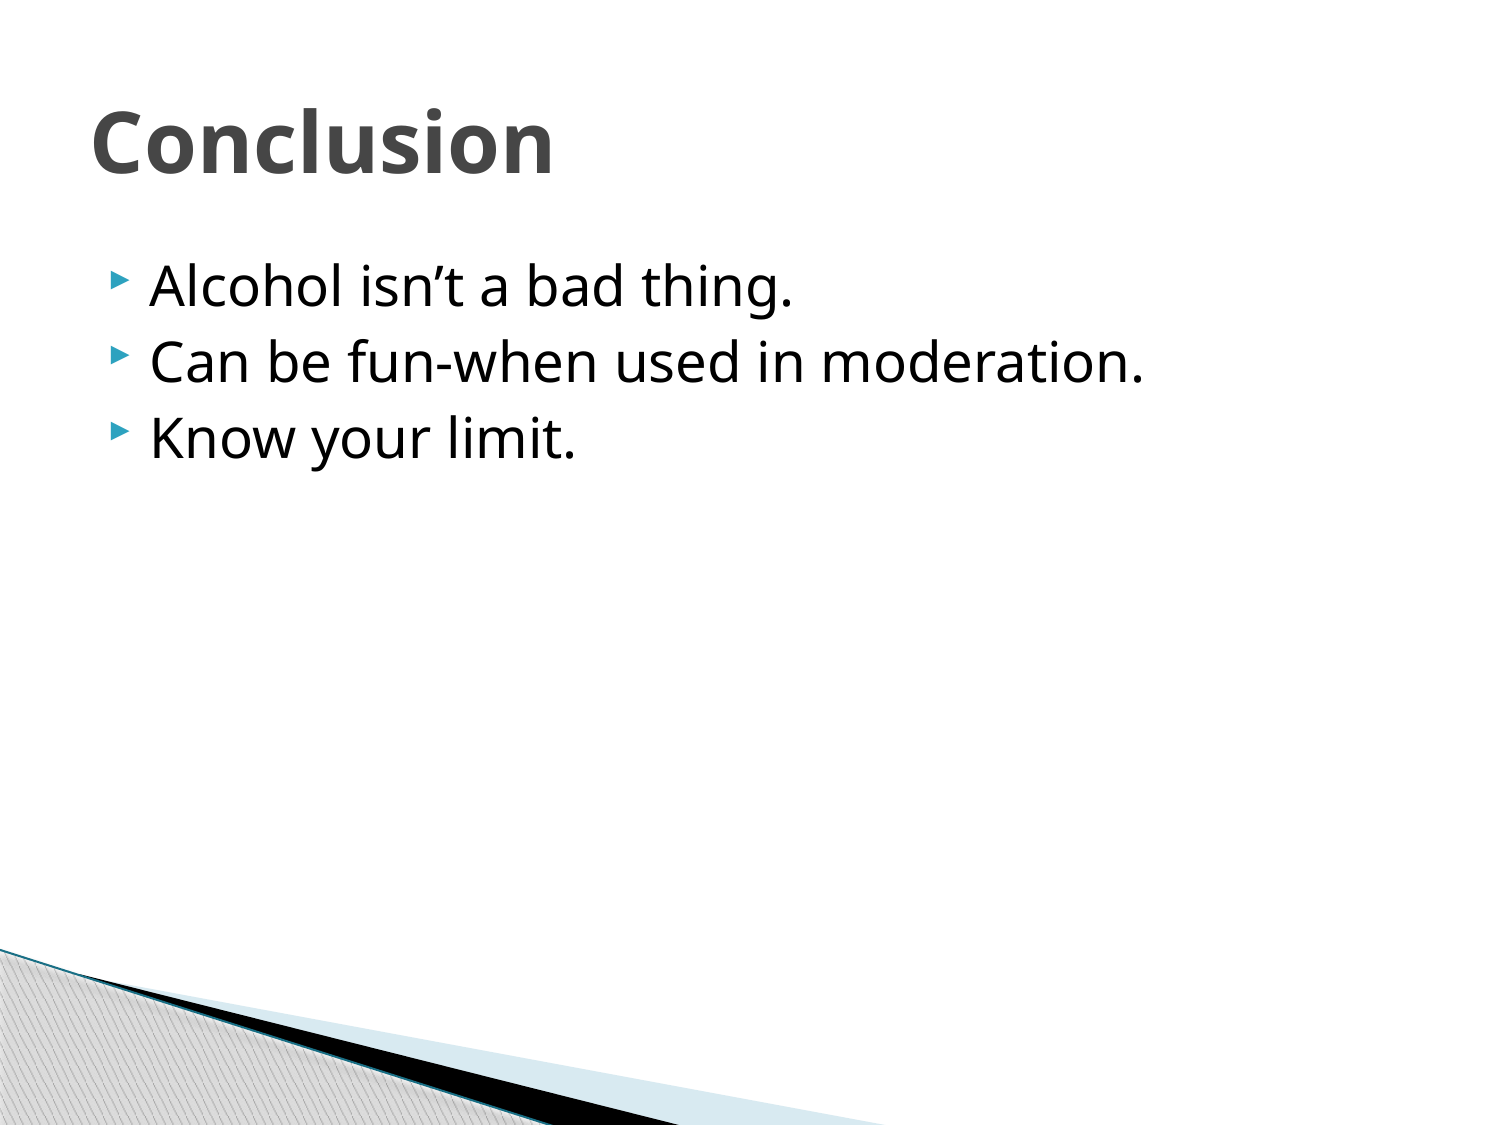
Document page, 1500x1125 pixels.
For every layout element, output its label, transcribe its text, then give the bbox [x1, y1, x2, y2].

title Conclusion [75, 45, 1425, 233]
list Alcohol isn’t a bad thing. Can be fun-when used in moderation. Know your limit. [75, 243, 1425, 986]
